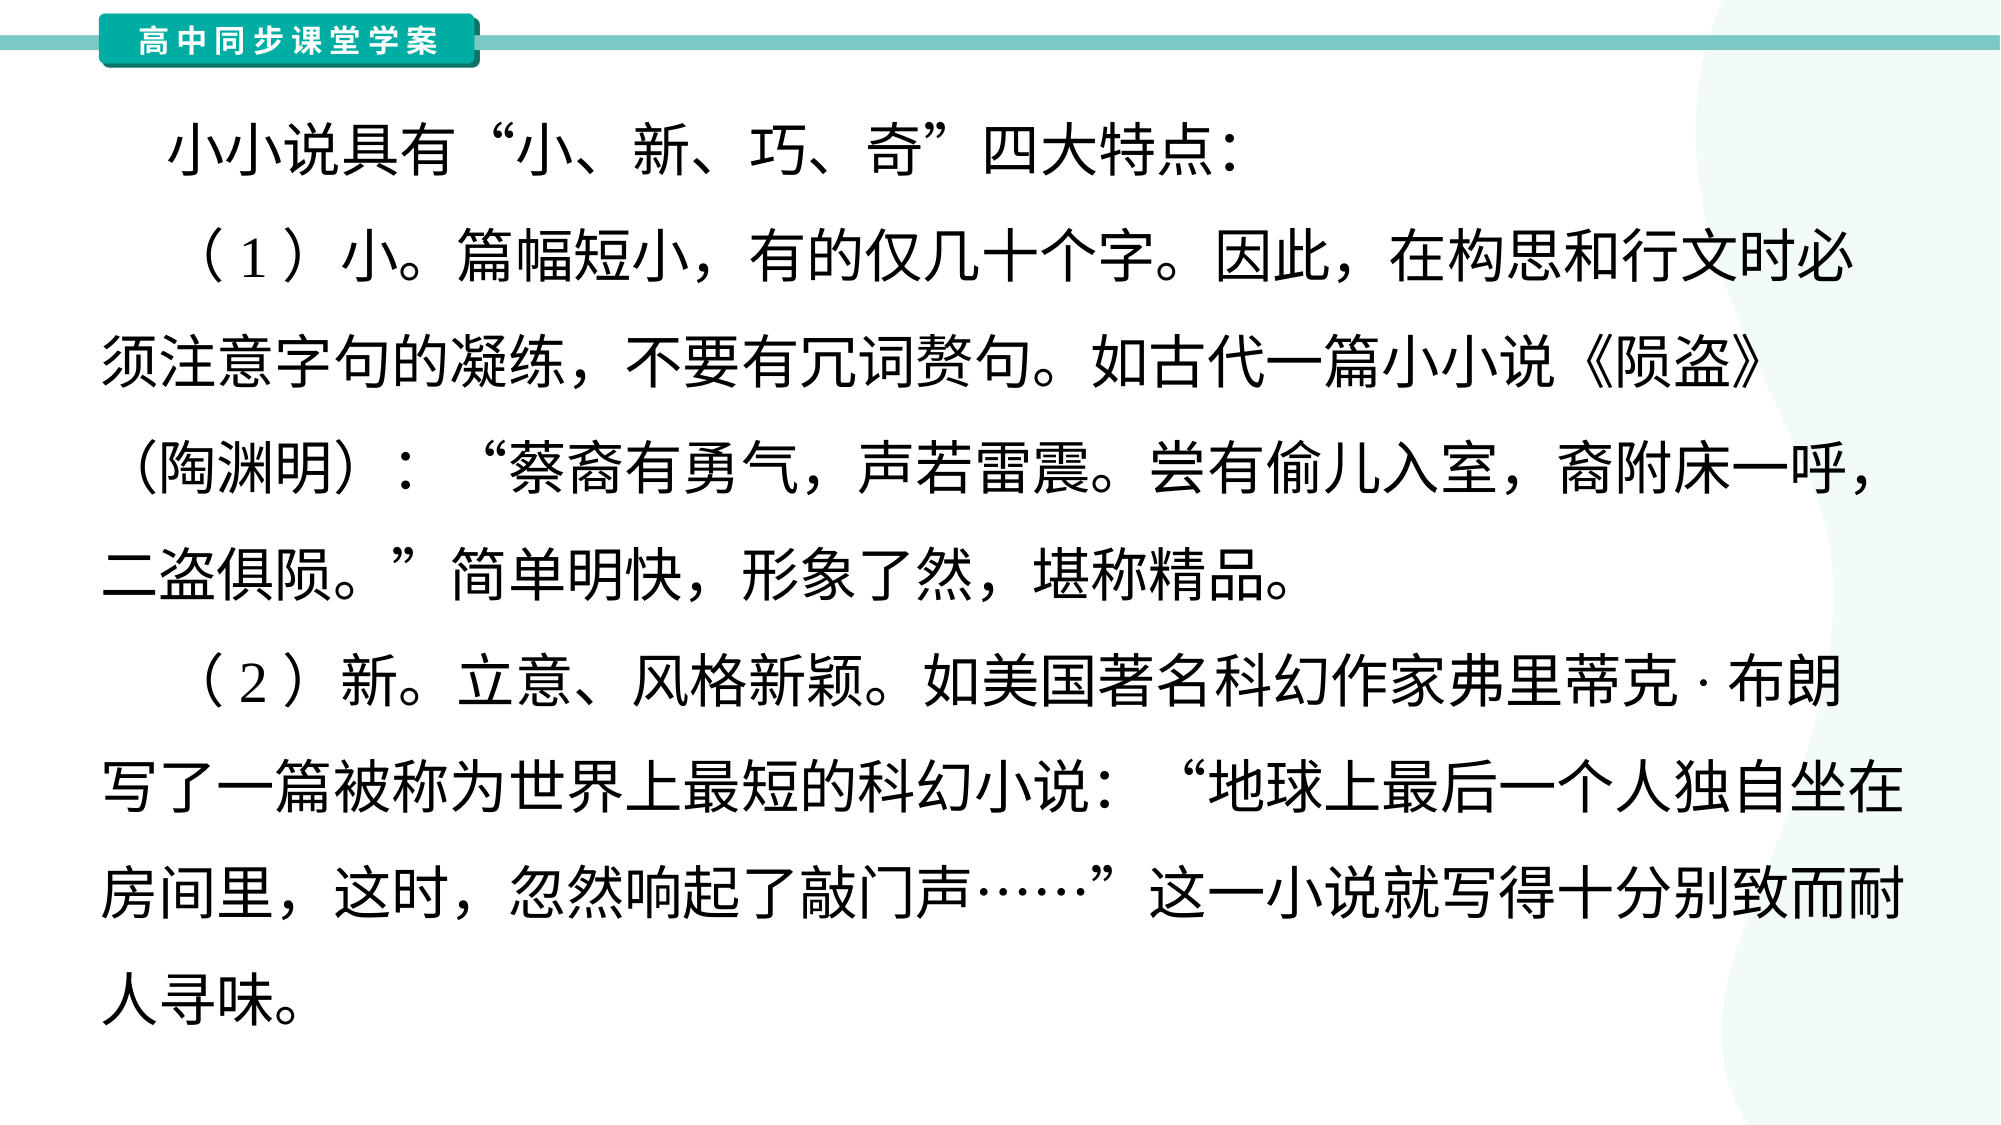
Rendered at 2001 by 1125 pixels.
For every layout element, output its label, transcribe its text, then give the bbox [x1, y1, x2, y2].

text_box 小小说具有“小、新、巧、奇”四大特点： （1）小。篇幅短小，有的仅几十个字。因此，在构思和行文时必 须注意字句的凝练，不要有冗词赘句。如古代一篇小小说《陨盗》 （陶渊明）：“蔡裔有勇气，声若雷震。尝有偷儿入室，裔附床一呼， 二盗俱陨。”简单明快，形象了然，堪称精品。 （2）新。立意、风格新颖。如美国著名科幻作家弗里蒂克·布朗 写了一篇被称为世界上最短的科幻小说：“地球上最后一个人独自坐在 房间里，这时，忽然响起了敲门声……”这一小说就写得十分别致而耐 人寻味。 [100, 76, 1899, 1033]
picture [0, 0, 2000, 1125]
